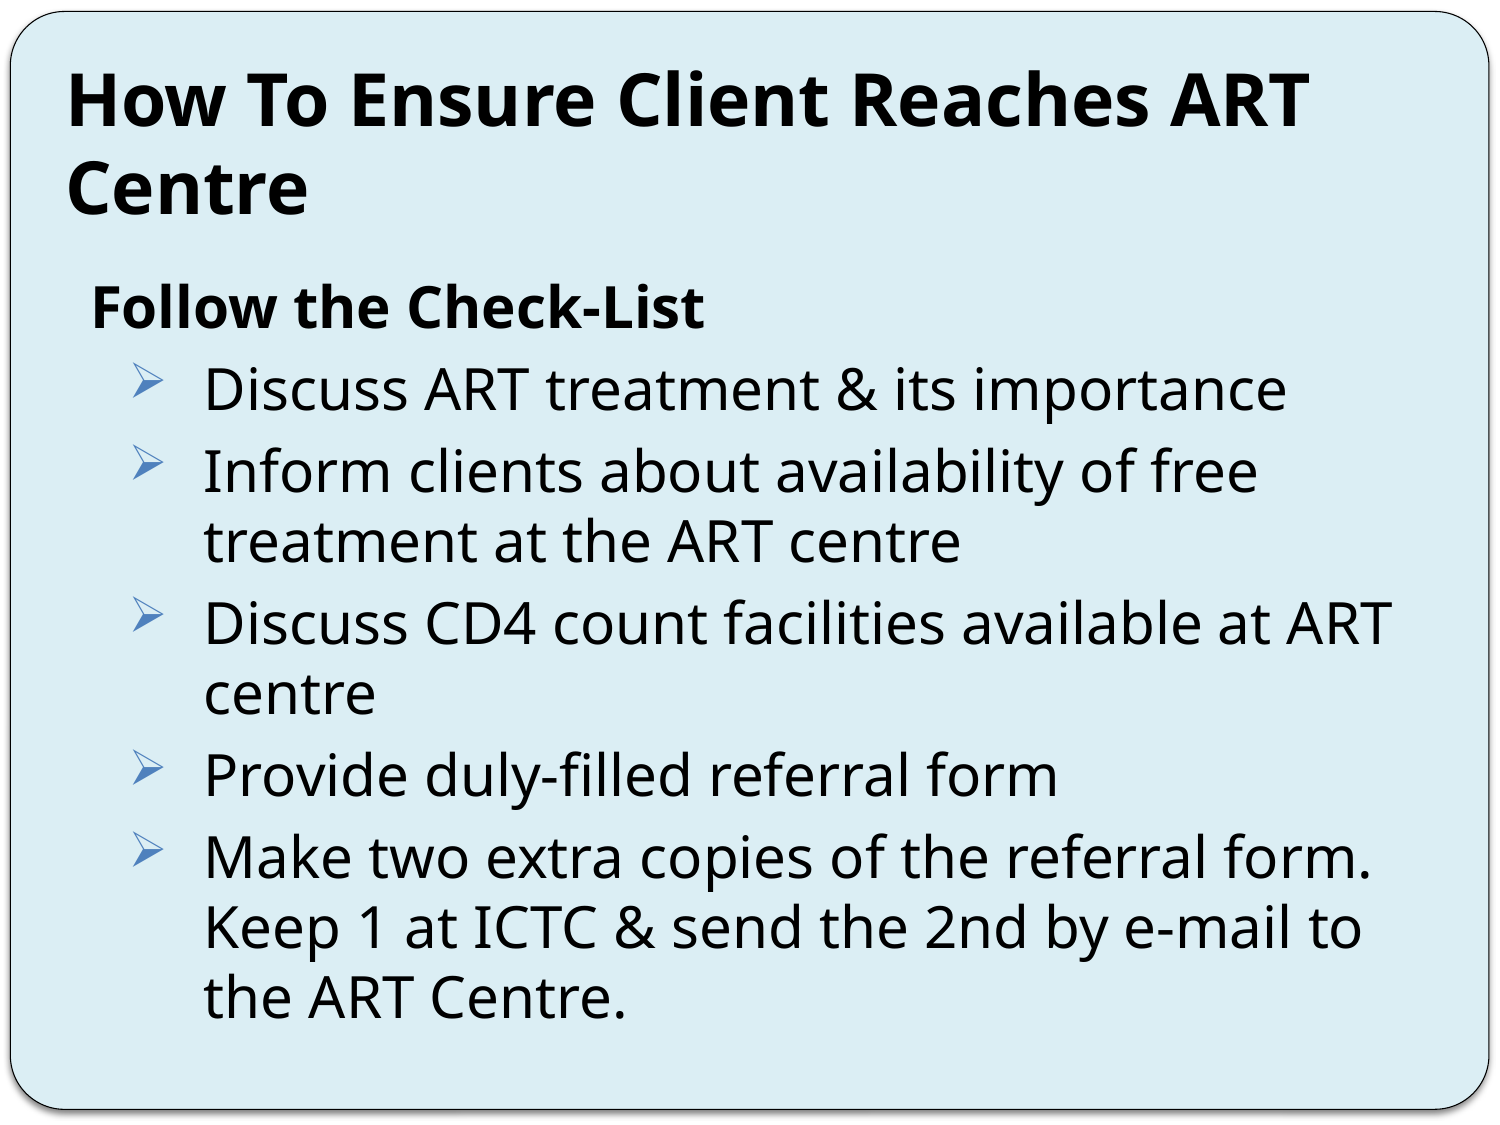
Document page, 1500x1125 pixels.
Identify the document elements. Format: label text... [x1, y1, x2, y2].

title How To Ensure Client Reaches ART Centre [49, 44, 1426, 238]
list Follow the Check-List Discuss ART treatment & its importance Inform clients about availability of free treatment at the ART centre Discuss CD4 count facilities available at ART centre Provide duly-filled referral form Make two extra copies of the referral form. Keep 1 at ICTC & send the 2nd by e-mail to the ART Centre. [74, 262, 1413, 1088]
